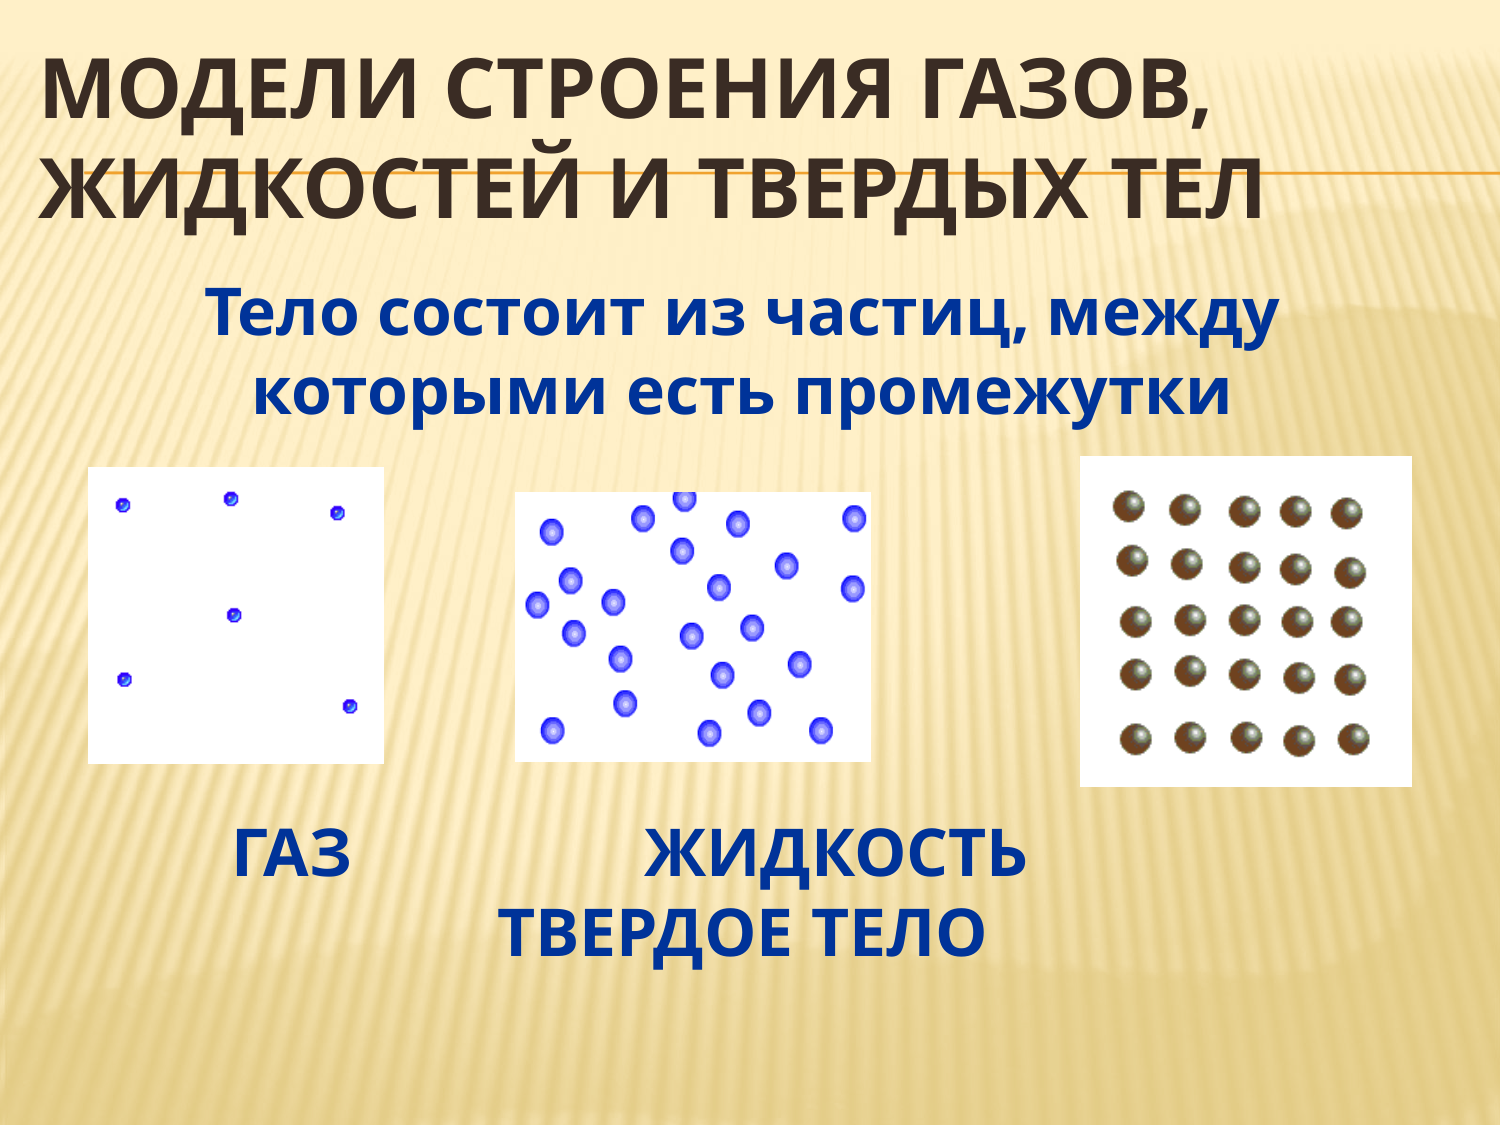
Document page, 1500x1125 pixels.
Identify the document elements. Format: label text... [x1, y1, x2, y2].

picture [515, 491, 871, 762]
title Модели строения газов, жидкостей и твердых тел [23, 23, 1465, 247]
list Тело состоит из частиц, между которыми есть промежутки ГАЗ ЖИДКОСТЬ ТВЕРДОЕ ТЕЛО [62, 262, 1424, 985]
picture [1080, 455, 1412, 788]
picture [88, 467, 385, 764]
